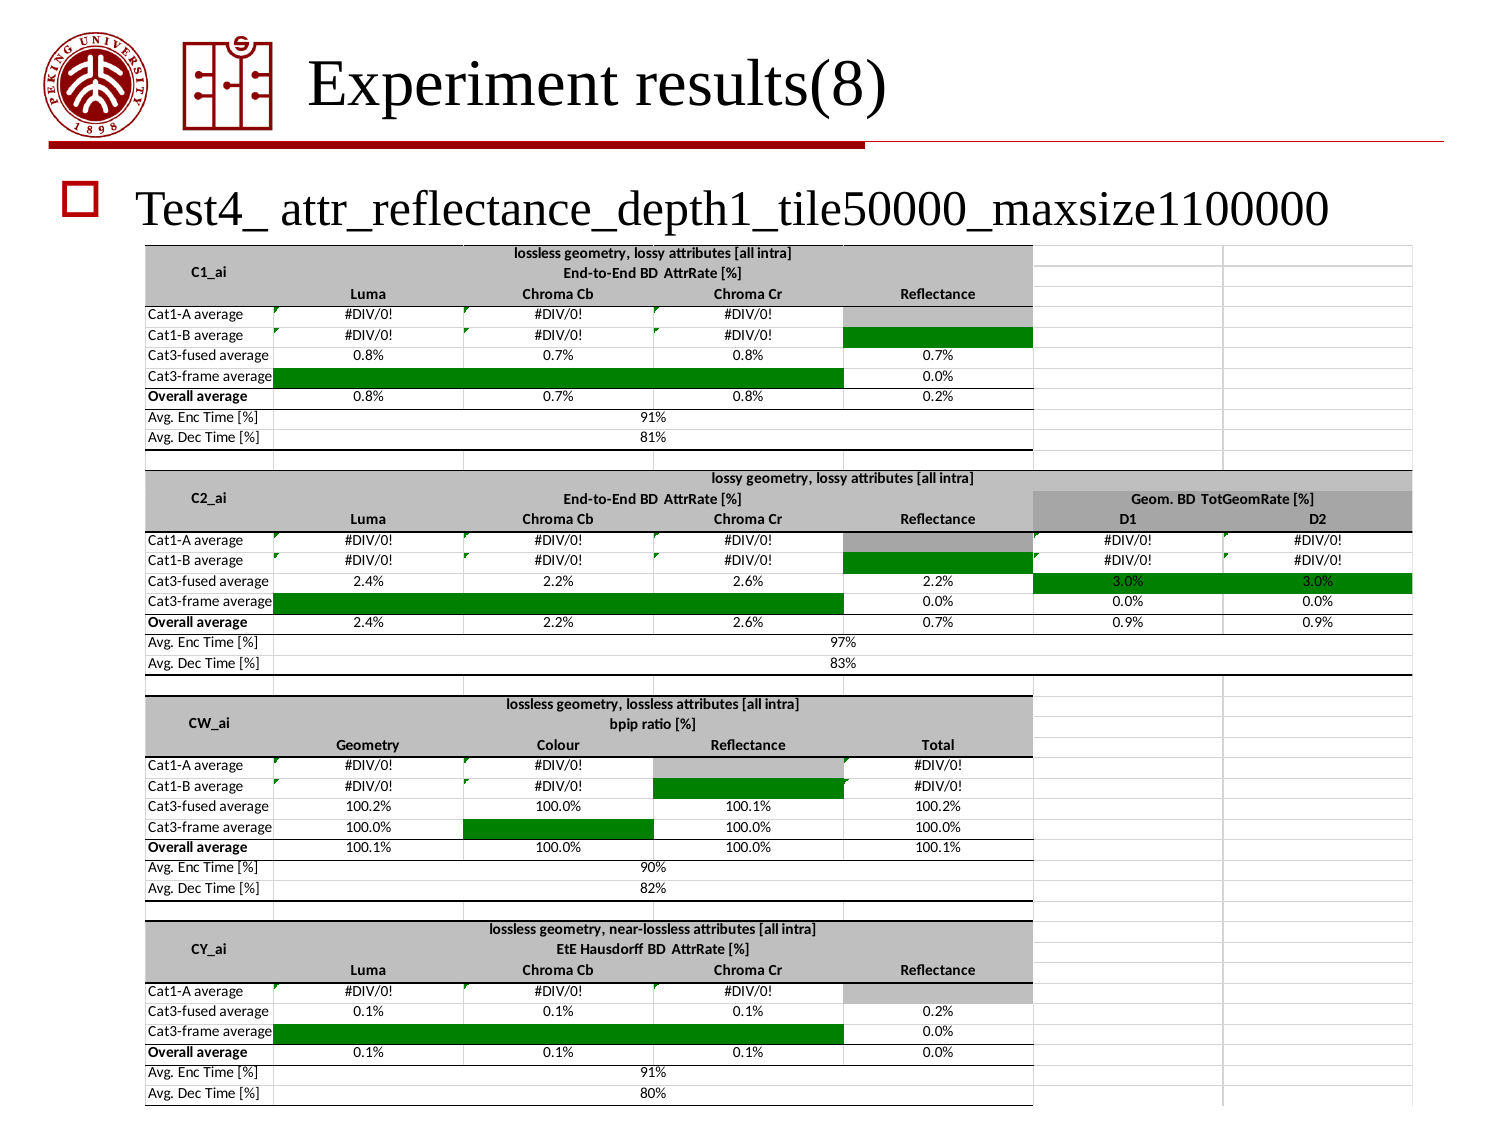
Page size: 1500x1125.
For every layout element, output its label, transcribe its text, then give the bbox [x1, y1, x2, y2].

text_box Test4_ attr_reflectance_depth1_tile50000_maxsize1100000 [43, 173, 1454, 1082]
text_box Experiment results(8) [292, 30, 1444, 127]
picture [144, 244, 1414, 1107]
picture [41, 30, 275, 139]
